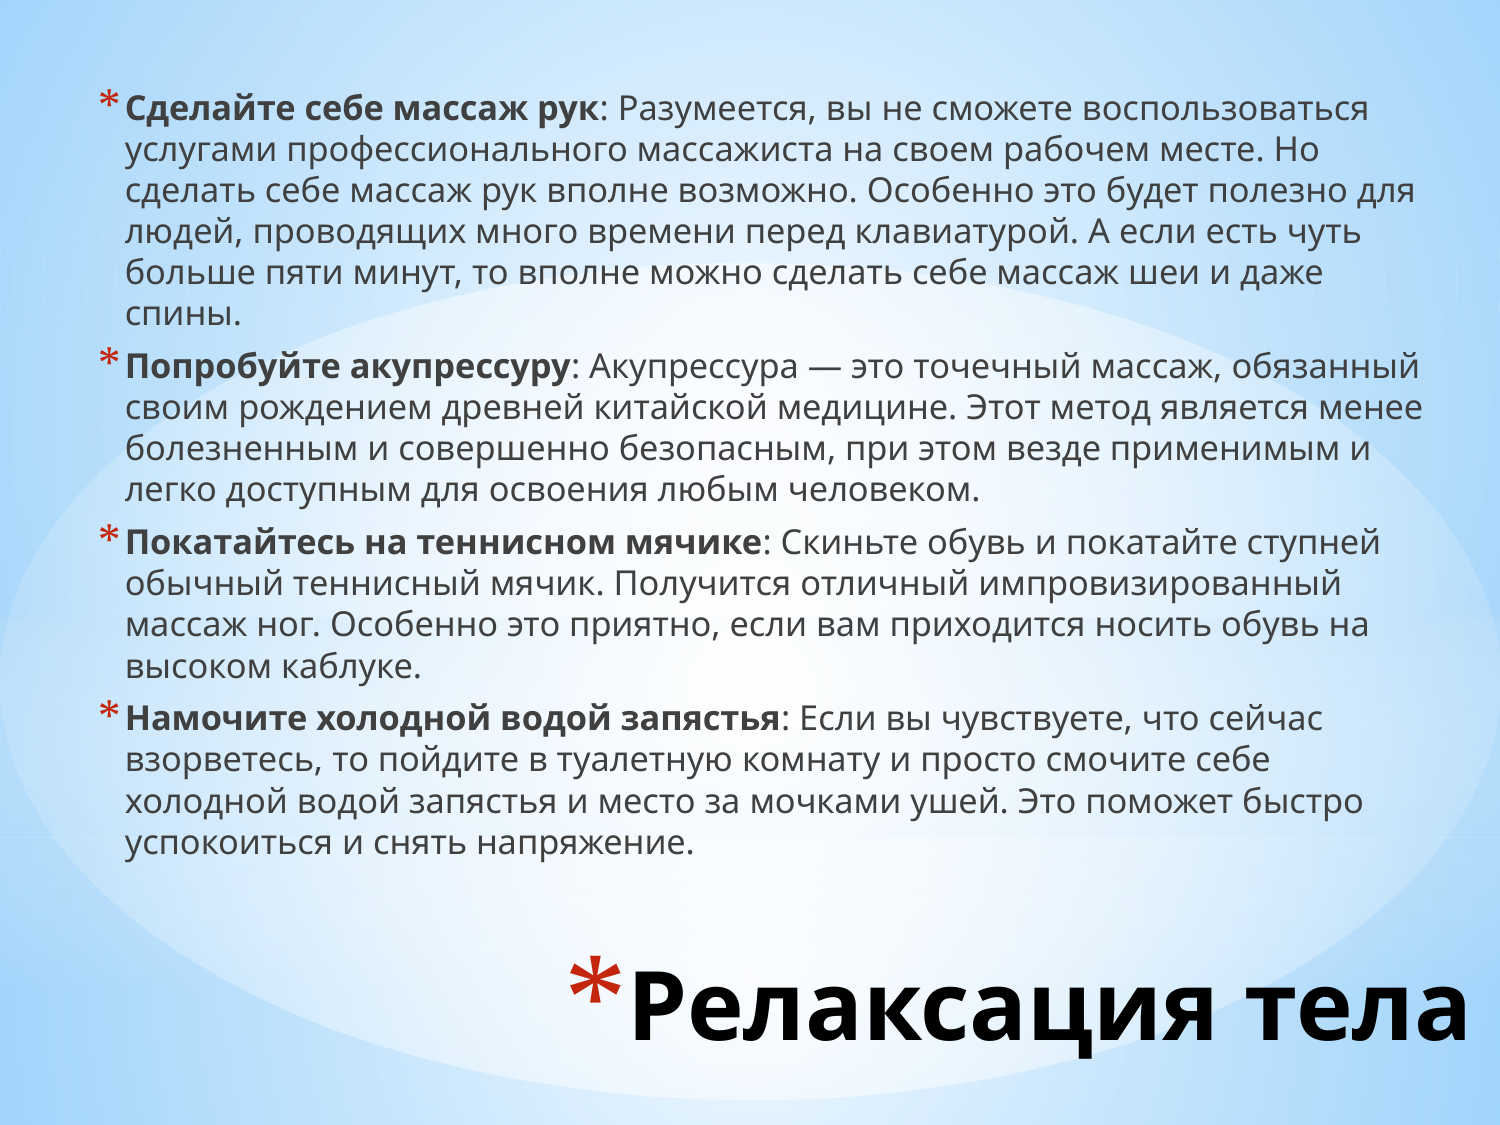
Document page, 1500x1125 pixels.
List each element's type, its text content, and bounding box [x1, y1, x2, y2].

list Сделайте себе массаж рук: Разумеется, вы не сможете воспользоваться услугами профессионального массажиста на своем рабочем месте. Но сделать себе массаж рук вполне возможно. Особенно это будет полезно для людей, проводящих много времени перед клавиатурой. А если есть чуть больше пяти минут, то вполне можно сделать себе массаж шеи и даже спины. Попробуйте акупрессуру: Акупрессура — это точечный массаж, обязанный своим рождением древней китайской медицине. Этот метод является менее болезненным и совершенно безопасным, при этом везде применимым и легко доступным для освоения любым человеком. Покатайтесь на теннисном мячике: Скиньте обувь и покатайте ступней обычный теннисный мячик. Получится отличный импровизированный массаж ног. Особенно это приятно, если вам приходится носить обувь на высоком каблуке. Намочите холодной водой запястья: Если вы чувствуете, что сейчас взорветесь, то пойдите в туалетную комнату и просто смочите себе холодной водой запястья и место за мочками ушей. Это поможет быстро успокоиться и снять напряжение. [76, 78, 1447, 870]
title Релаксация тела [419, 936, 1488, 1125]
